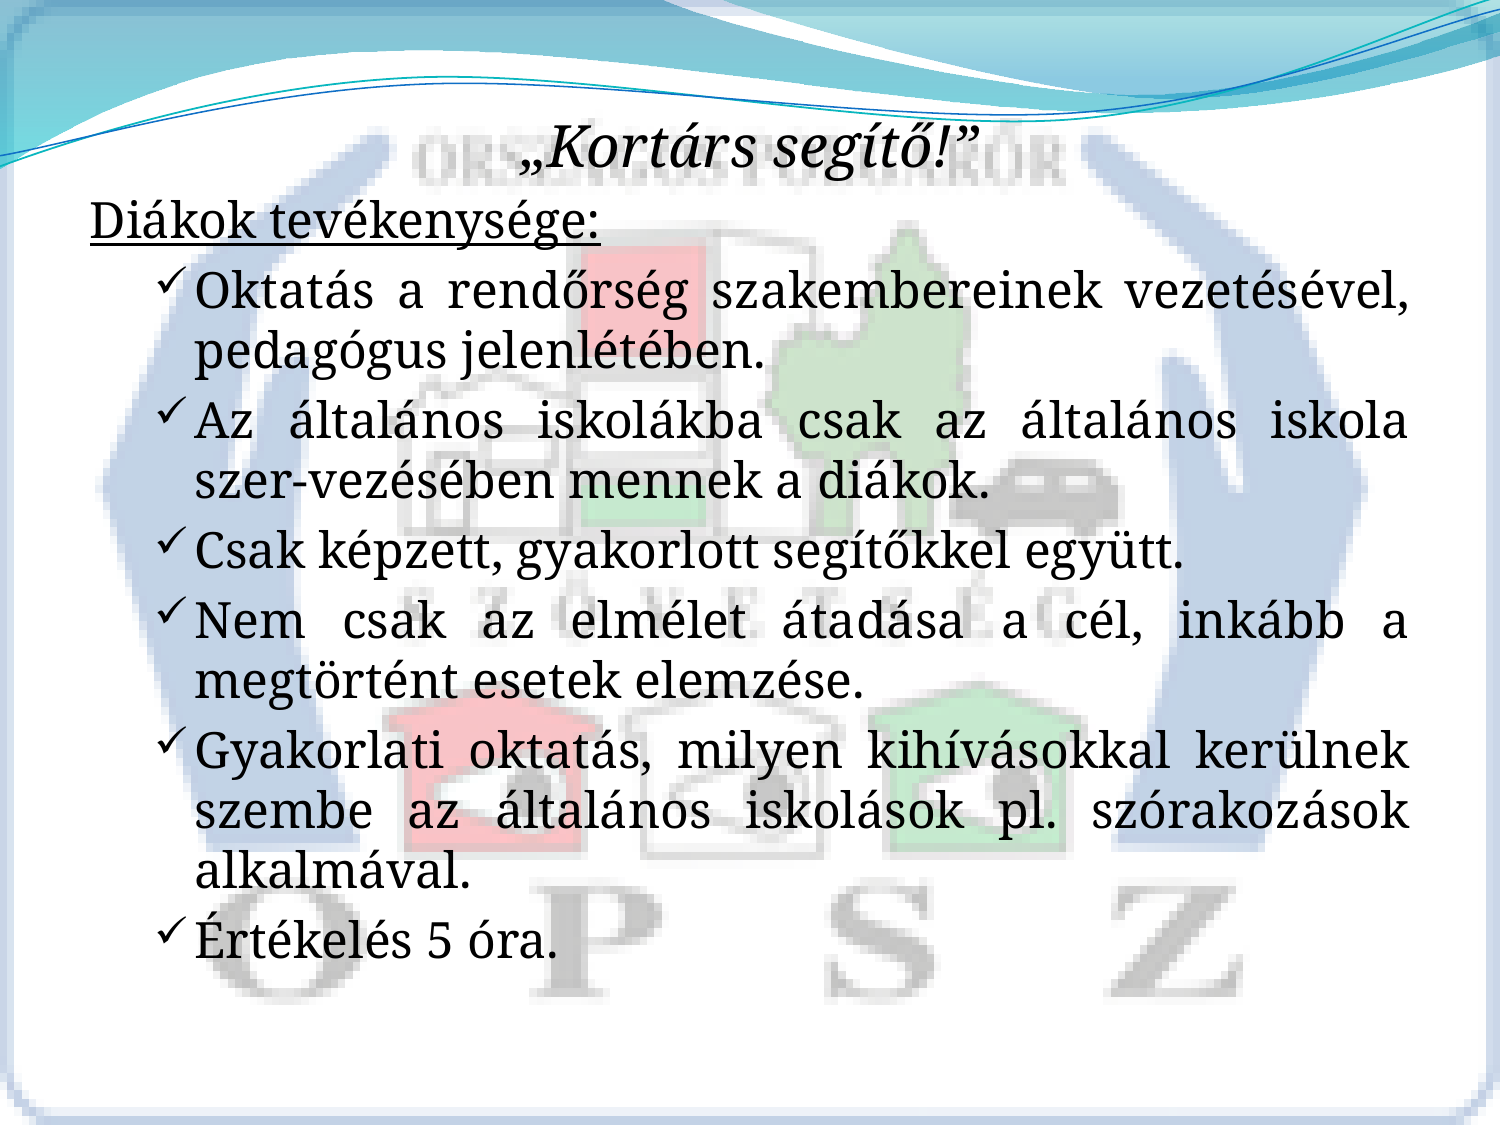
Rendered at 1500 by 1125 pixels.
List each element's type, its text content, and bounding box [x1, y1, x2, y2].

list „Kortárs segítő!” Diákok tevékenysége: Oktatás a rendőrség szakembereinek vezetésével, pedagógus jelenlétében. Az általános iskolákba csak az általános iskola szer-vezésében mennek a diákok. Csak képzett, gyakorlott segítőkkel együtt. Nem csak az elmélet átadása a cél, inkább a megtörtént esetek elemzése. Gyakorlati oktatás, milyen kihívásokkal kerülnek szembe az általános iskolások pl. szórakozások alkalmával. Értékelés 5 óra. [75, 101, 1425, 1038]
